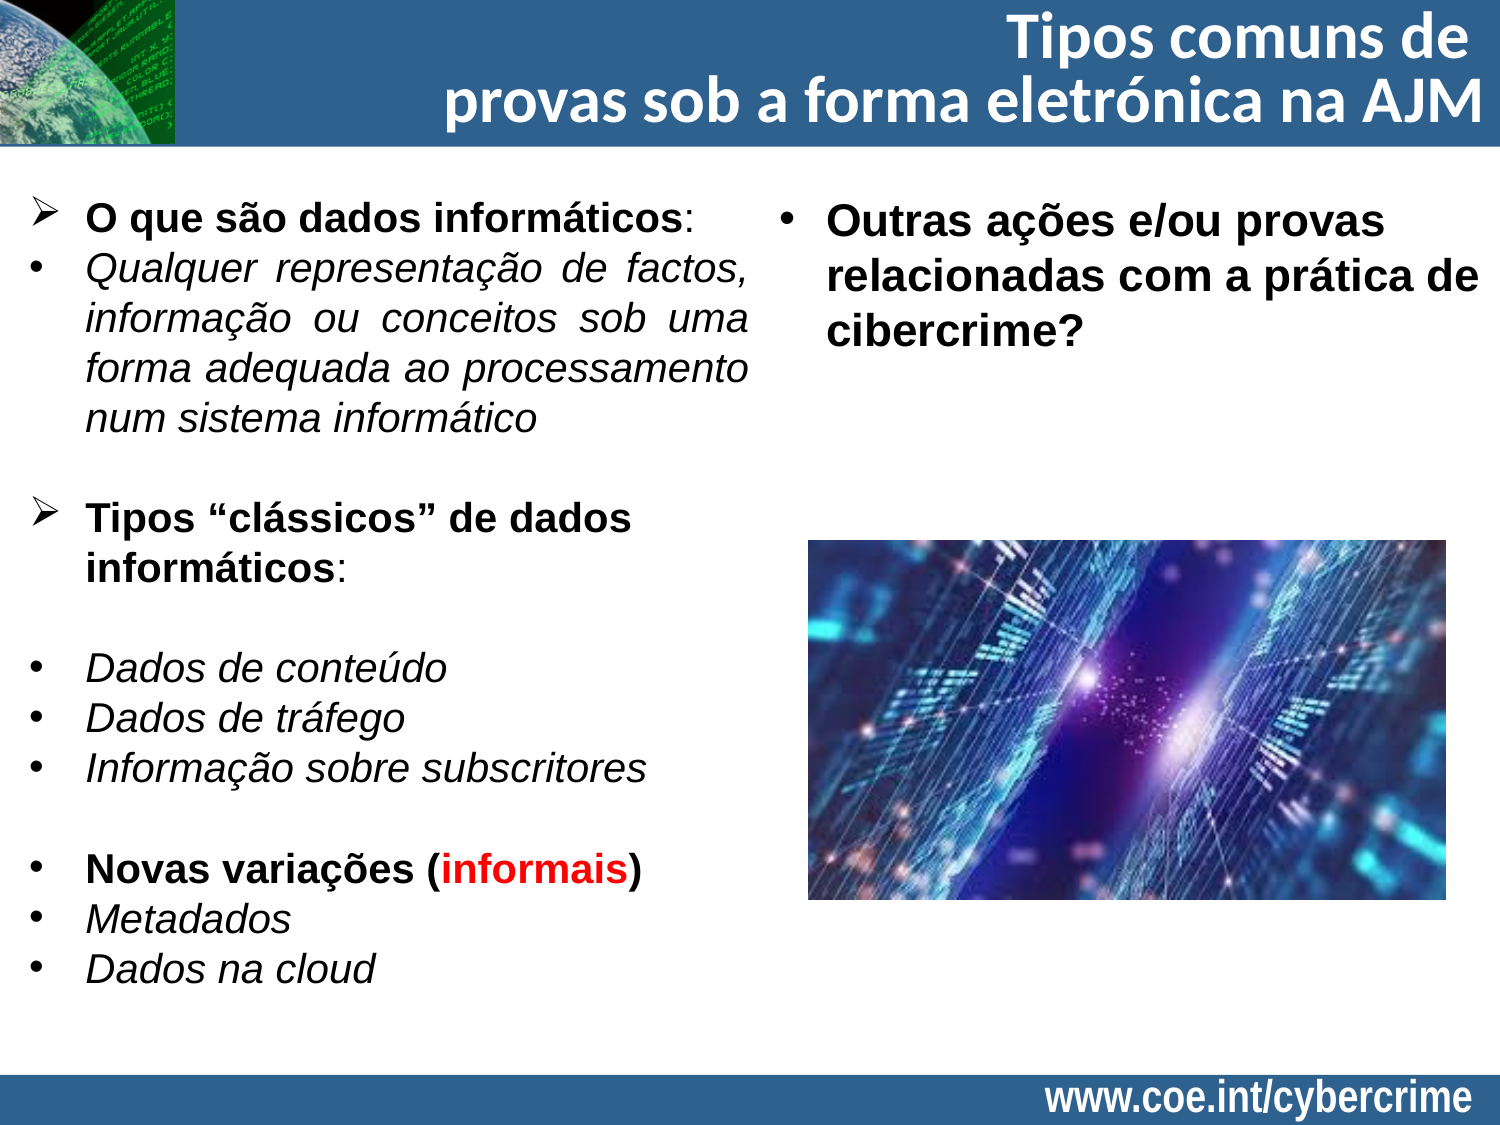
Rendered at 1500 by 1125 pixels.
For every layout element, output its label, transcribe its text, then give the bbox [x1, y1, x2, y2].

text_box www.coe.int/cybercrime [1030, 1059, 1500, 1125]
text_box [0, 1073, 1030, 1125]
picture [808, 540, 1446, 900]
picture [0, 0, 175, 144]
text_box Outras ações e/ou provas relacionadas com a prática de cibercrime? [764, 182, 1500, 363]
text_box Tipos comuns de provas sob a forma eletrónica na AJM [177, 0, 1500, 149]
text_box O que são dados informáticos: Qualquer representação de factos, informação ou conceitos sob uma forma adequada ao processamento num sistema informático Tipos “clássicos” de dados informáticos: Dados de conteúdo Dados de tráfego Informação sobre subscritores Novas variações (informais) Metadados Dados na cloud [14, 183, 765, 999]
